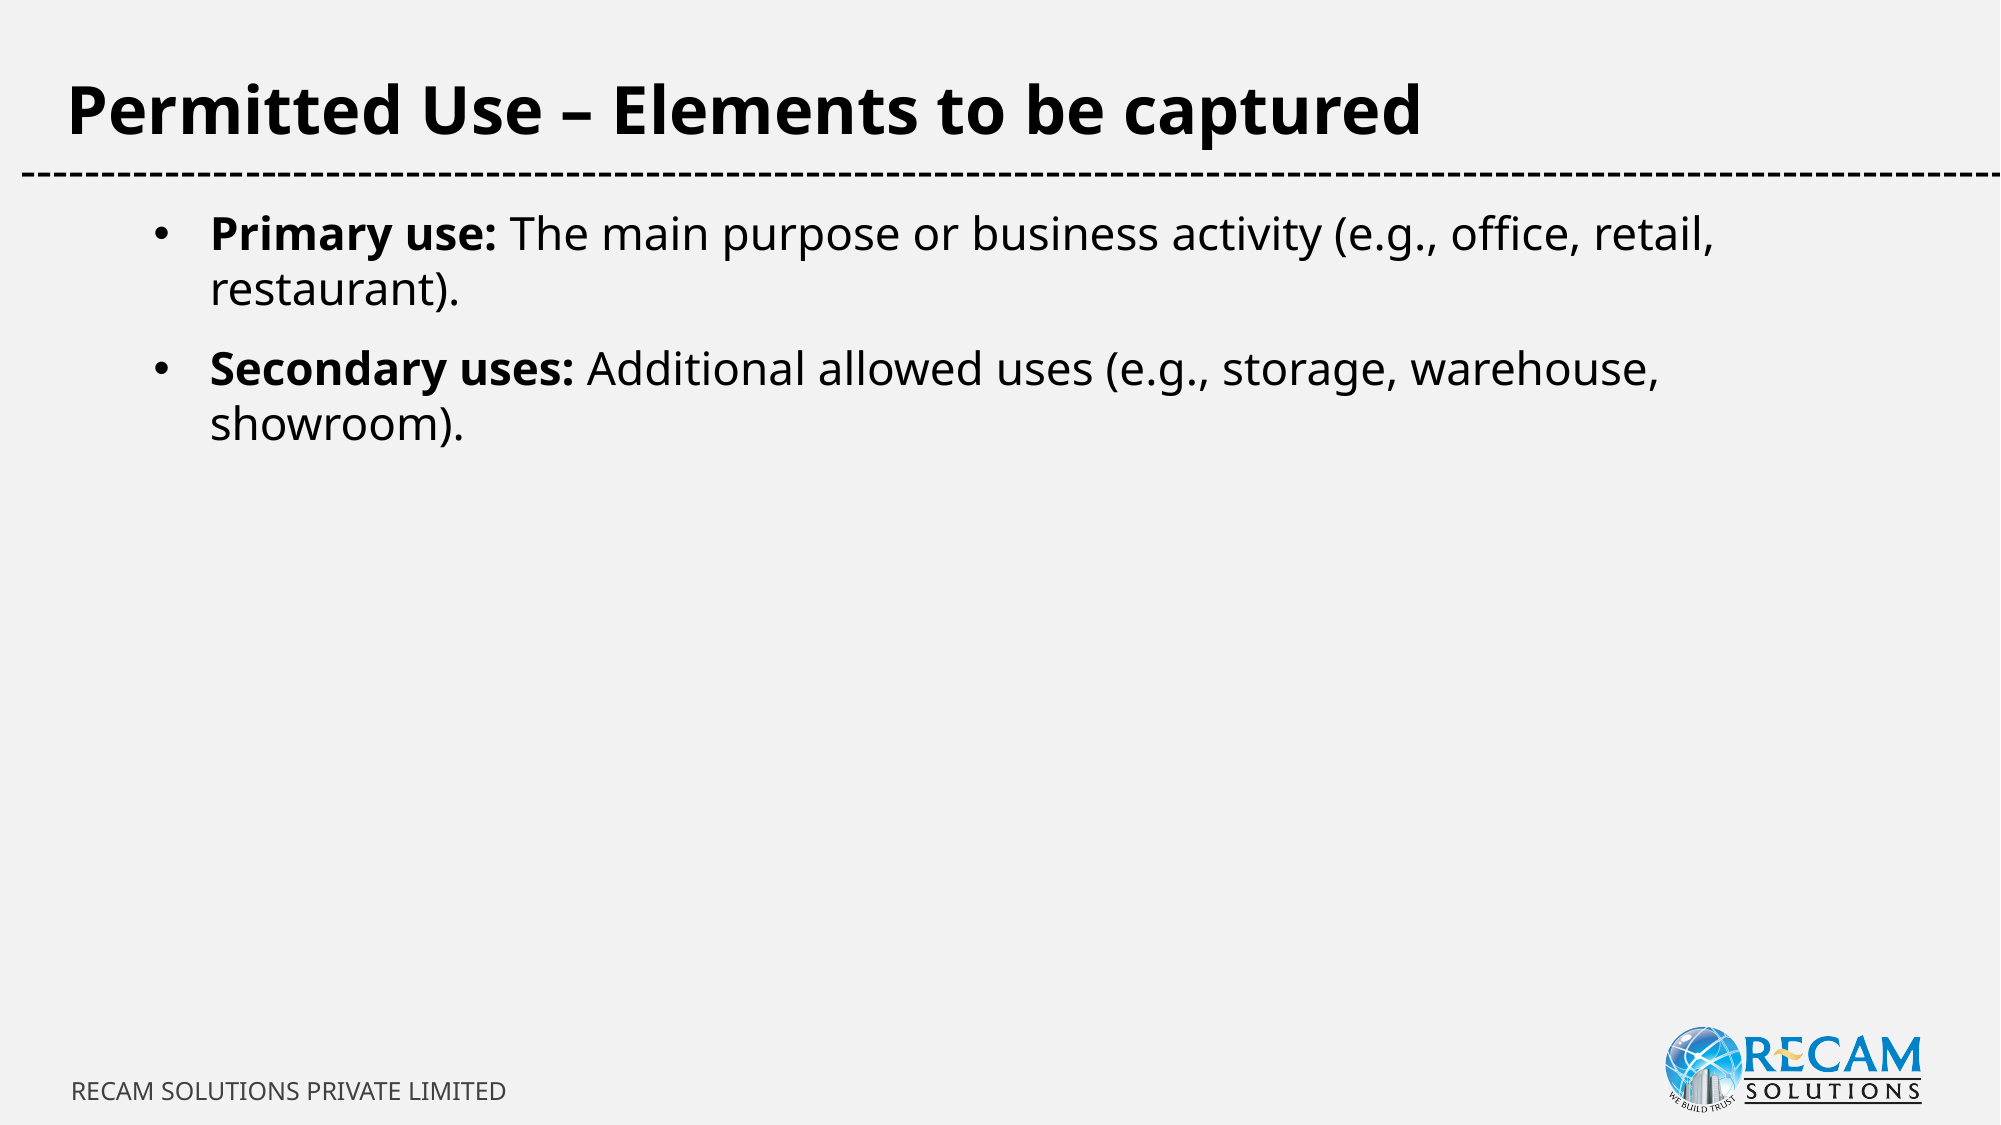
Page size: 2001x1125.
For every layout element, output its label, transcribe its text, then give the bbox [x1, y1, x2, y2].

text_box Primary use: The main purpose or business activity (e.g., office, retail, restaurant). Secondary uses: Additional allowed uses (e.g., storage, warehouse, showroom). [138, 197, 1842, 457]
picture [1652, 1014, 1935, 1125]
text_box ----------------------------------------------------------------------------------------------------------------------------- [6, 131, 2000, 207]
text_box Permitted Use – Elements to be captured [51, 60, 1979, 131]
footer RECAM SOLUTIONS PRIVATE LIMITED [70, 1073, 971, 1107]
